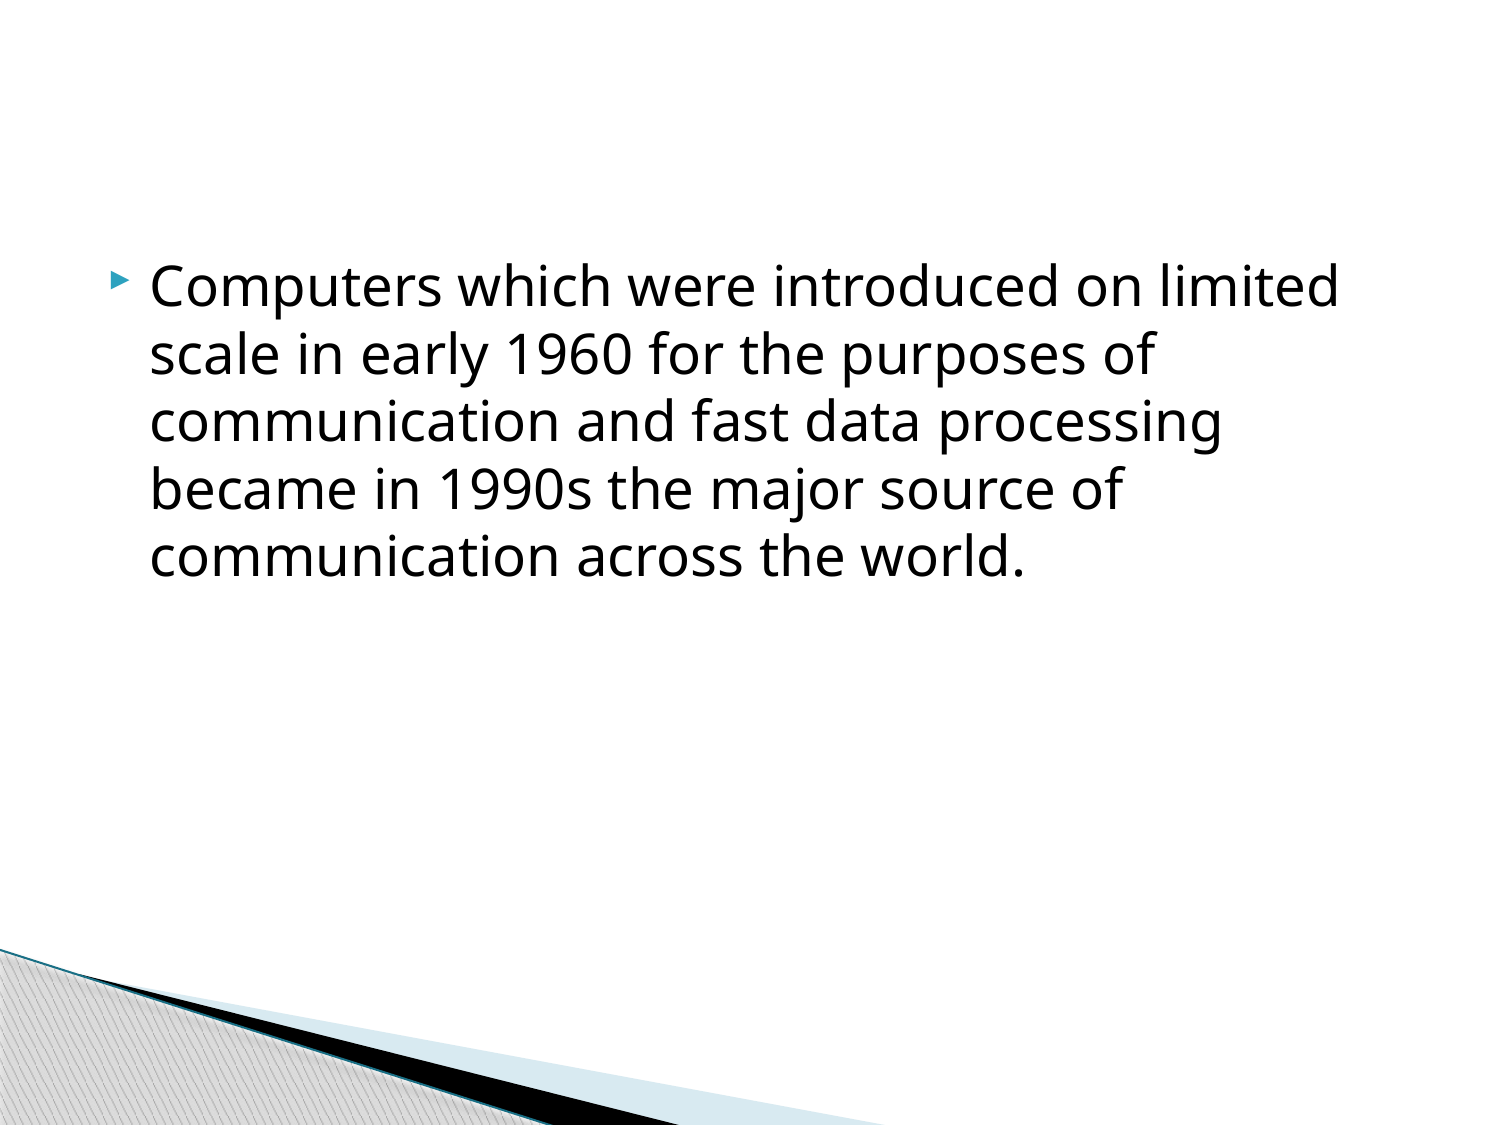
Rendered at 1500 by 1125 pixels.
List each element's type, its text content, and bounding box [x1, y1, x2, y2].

list Computers which were introduced on limited scale in early 1960 for the purposes of communication and fast data processing became in 1990s the major source of communication across the world. [75, 243, 1425, 986]
